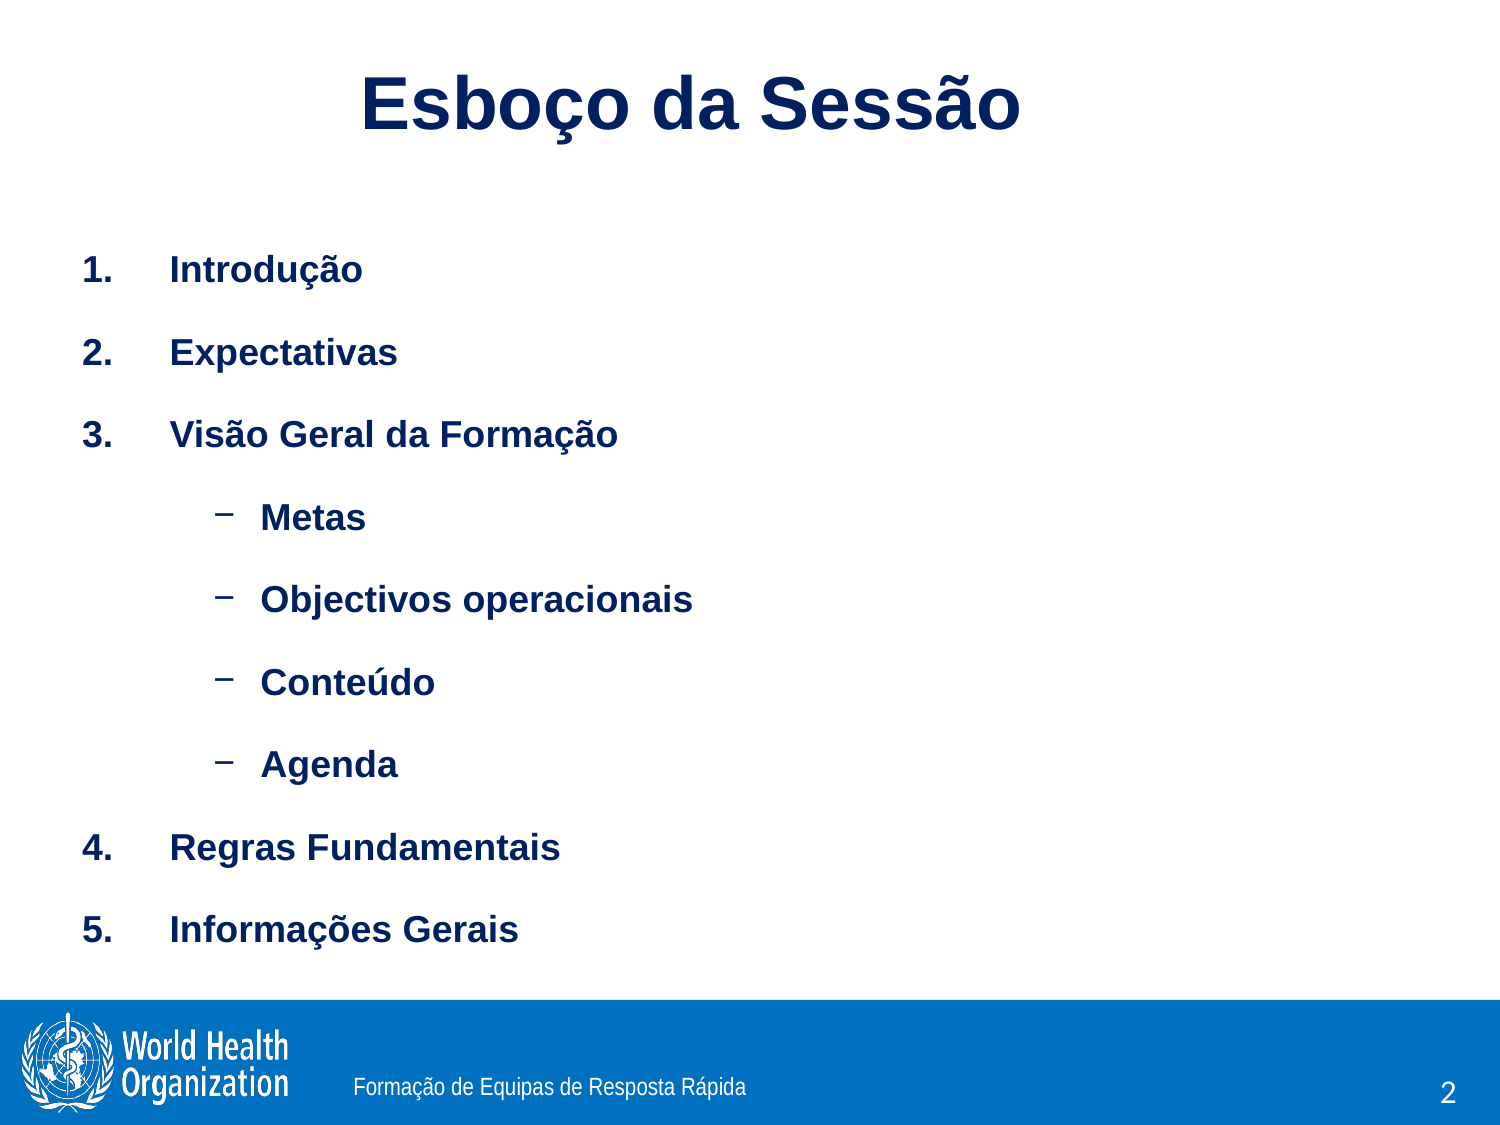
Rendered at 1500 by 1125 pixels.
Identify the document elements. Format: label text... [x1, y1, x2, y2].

title Esboço da Sessão [112, 24, 1250, 175]
list Introdução Expectativas Visão Geral da Formação Metas Objectivos operacionais Conteúdo Agenda Regras Fundamentais Informações Gerais [37, 237, 1438, 975]
picture [21, 1012, 288, 1113]
